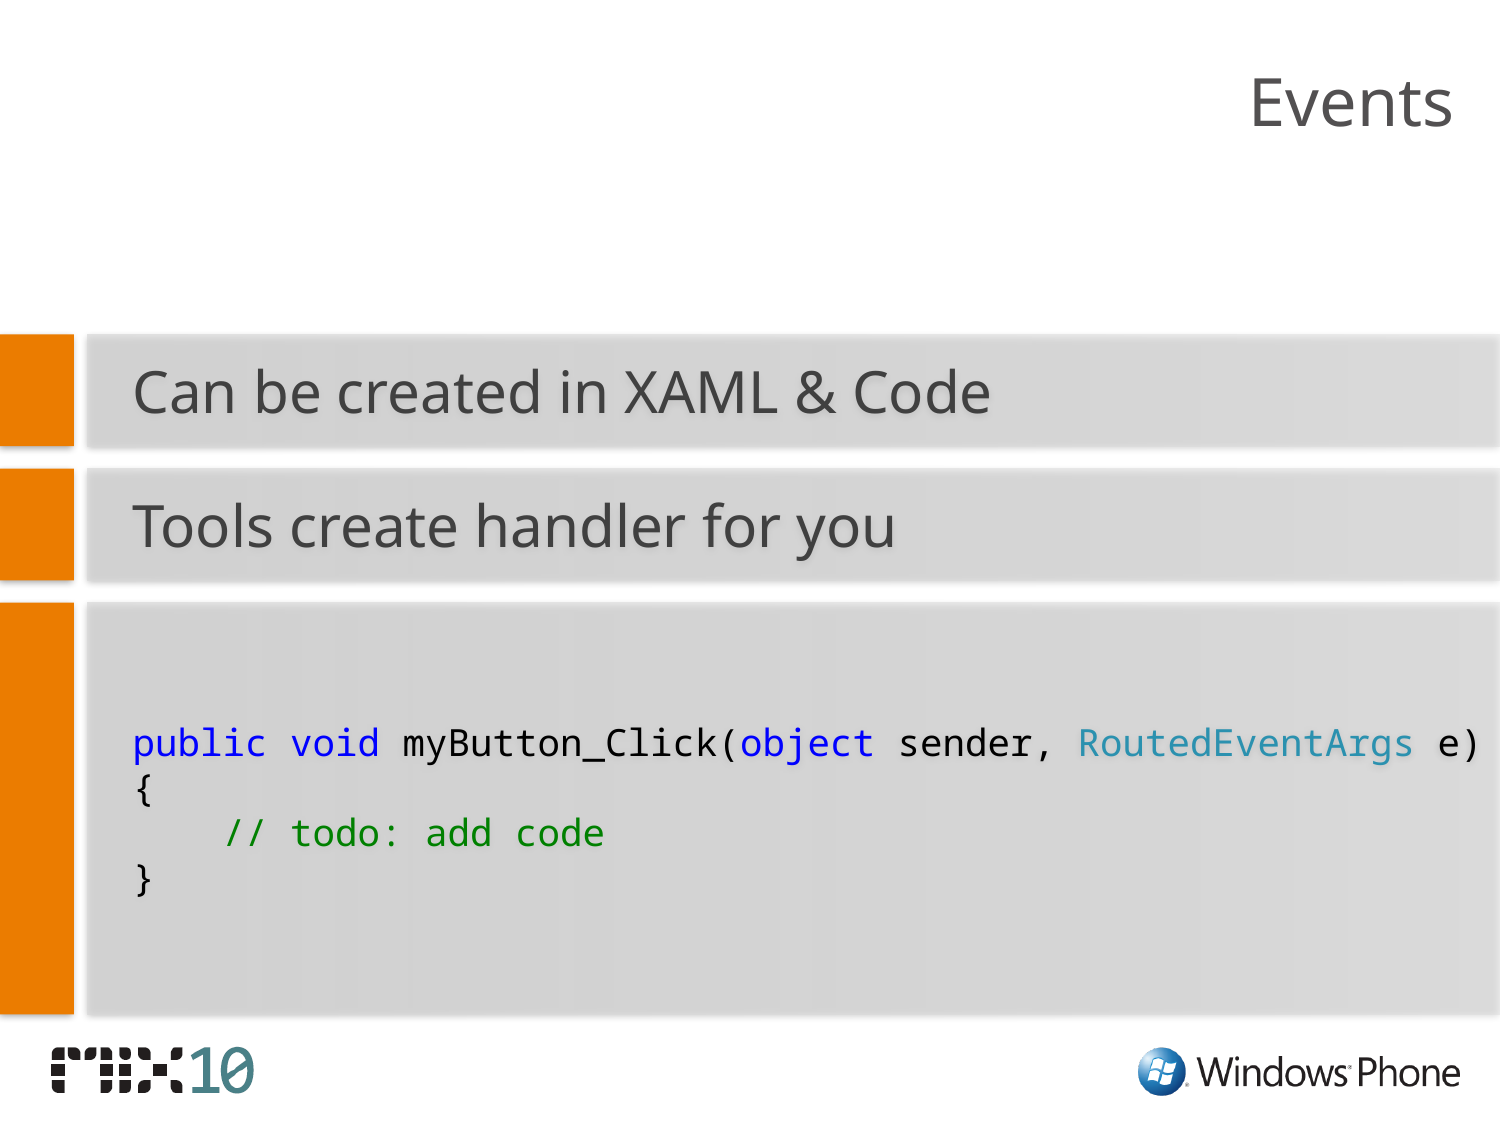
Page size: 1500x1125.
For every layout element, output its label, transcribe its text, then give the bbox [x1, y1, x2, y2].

text_box [0, 602, 75, 1015]
text_box Tools create handler for you [87, 468, 1500, 581]
text_box Can be created in XAML & Code [87, 334, 1500, 447]
picture [46, 1040, 257, 1101]
text_box public void myButton_Click(object sender, RoutedEventArgs e) { // todo: add code } [87, 602, 1500, 1015]
text_box [0, 334, 75, 447]
title Events [337, 0, 1500, 200]
picture [1128, 1041, 1467, 1101]
text_box [0, 468, 75, 581]
